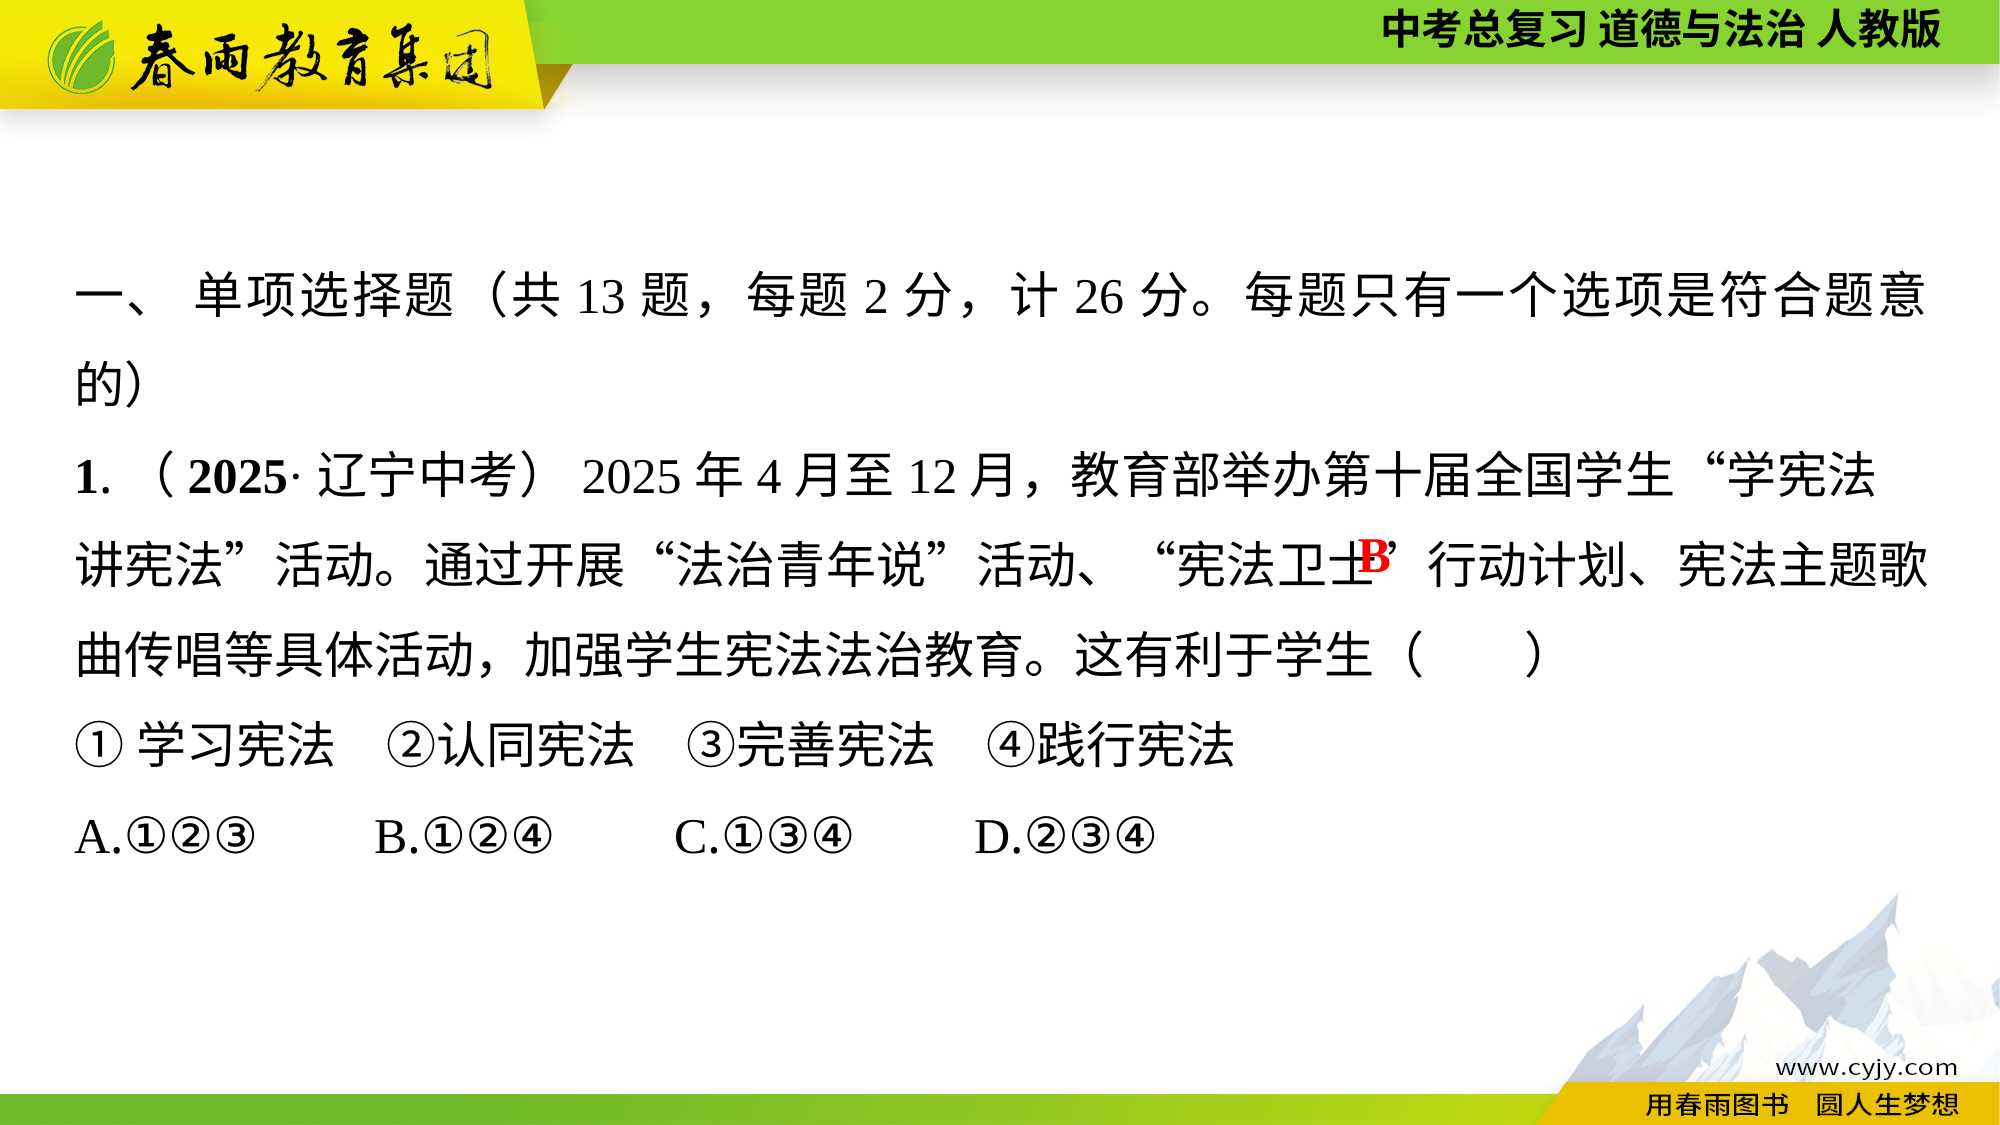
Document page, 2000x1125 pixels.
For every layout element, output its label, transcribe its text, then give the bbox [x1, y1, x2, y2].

text_box B [1342, 515, 1406, 590]
picture [0, 0, 2000, 1125]
list 一、 单项选择题（共13题，每题2分，计26分。每题只有一个选项是符合题意的） 1.（2025·辽宁中考）2025年4月至12月，教育部举办第十届全国学生“学宪法 讲宪法”活动。通过开展“法治青年说”活动、“宪法卫士”行动计划、宪法主题歌曲传唱等具体活动，加强学生宪法法治教育。这有利于学生（ ） ①学习宪法 ②认同宪法 ③完善宪法 ④践行宪法 A.①②③ B.①②④ C.①③④ D.②③④ [59, 226, 1944, 776]
